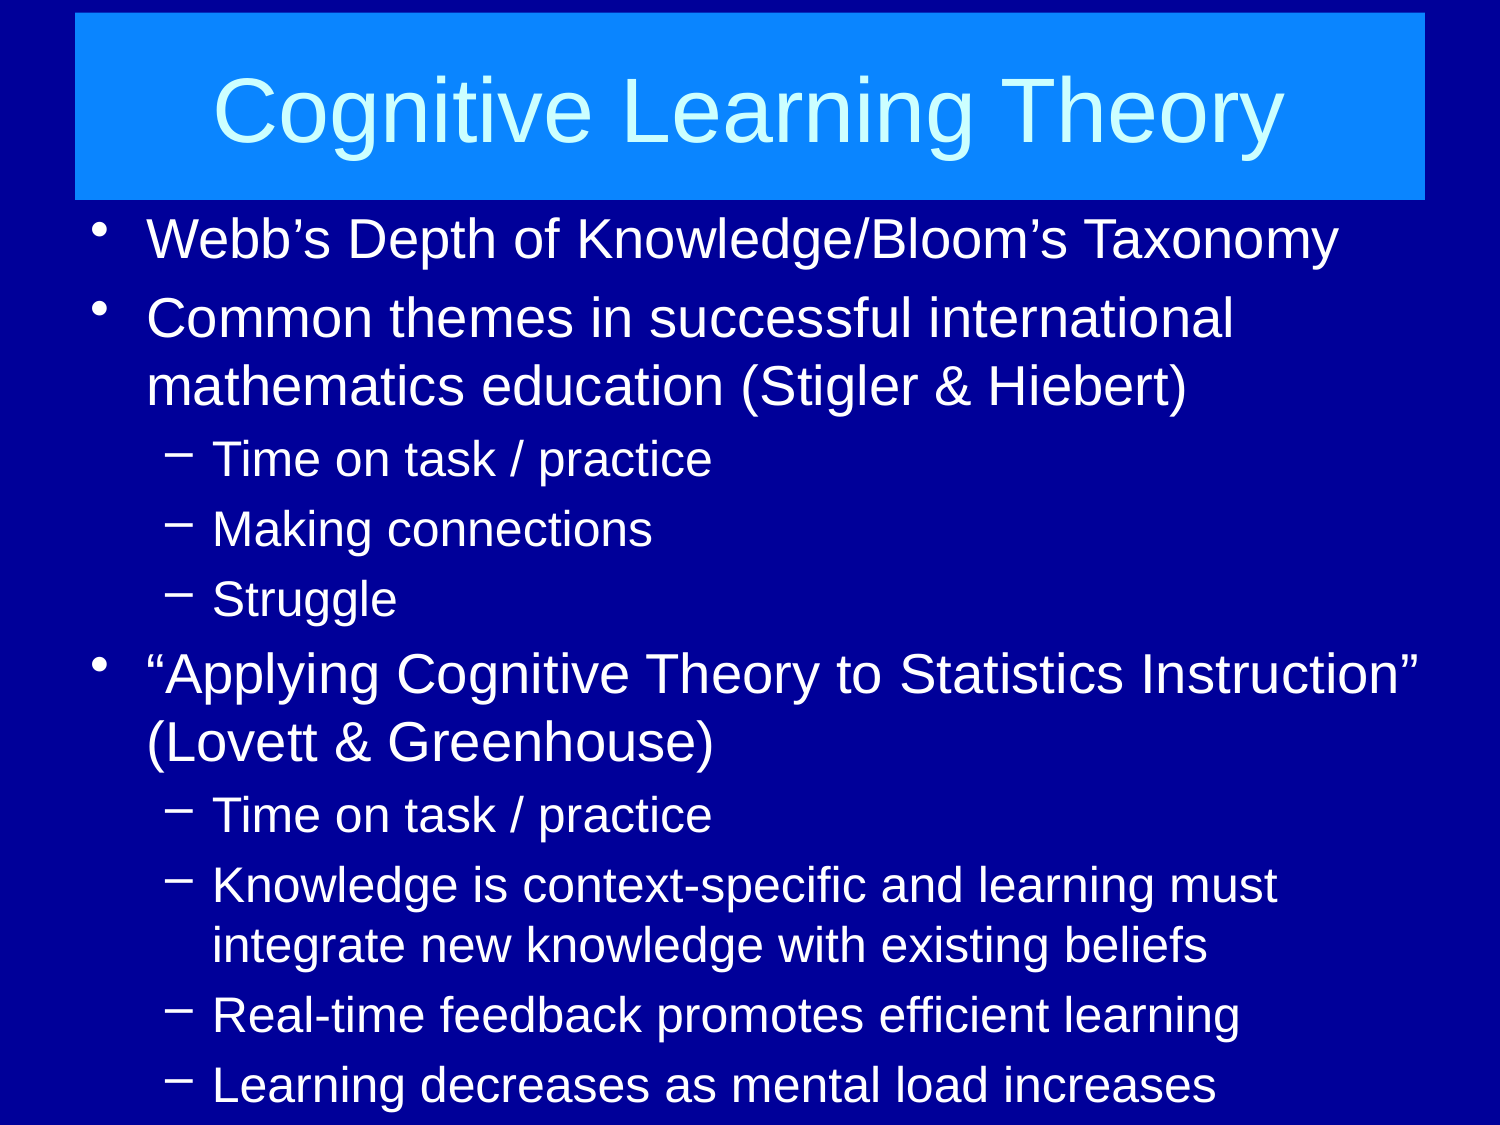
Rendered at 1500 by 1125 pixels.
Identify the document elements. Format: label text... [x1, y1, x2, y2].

title Cognitive Learning Theory [74, 12, 1426, 194]
list Webb’s Depth of Knowledge/Bloom’s Taxonomy Common themes in successful international mathematics education (Stigler & Hiebert) Time on task / practice Making connections Struggle “Applying Cognitive Theory to Statistics Instruction” (Lovett & Greenhouse) Time on task / practice Knowledge is context-specific and learning must integrate new knowledge with existing beliefs Real-time feedback promotes efficient learning Learning decreases as mental load increases [74, 194, 1476, 938]
